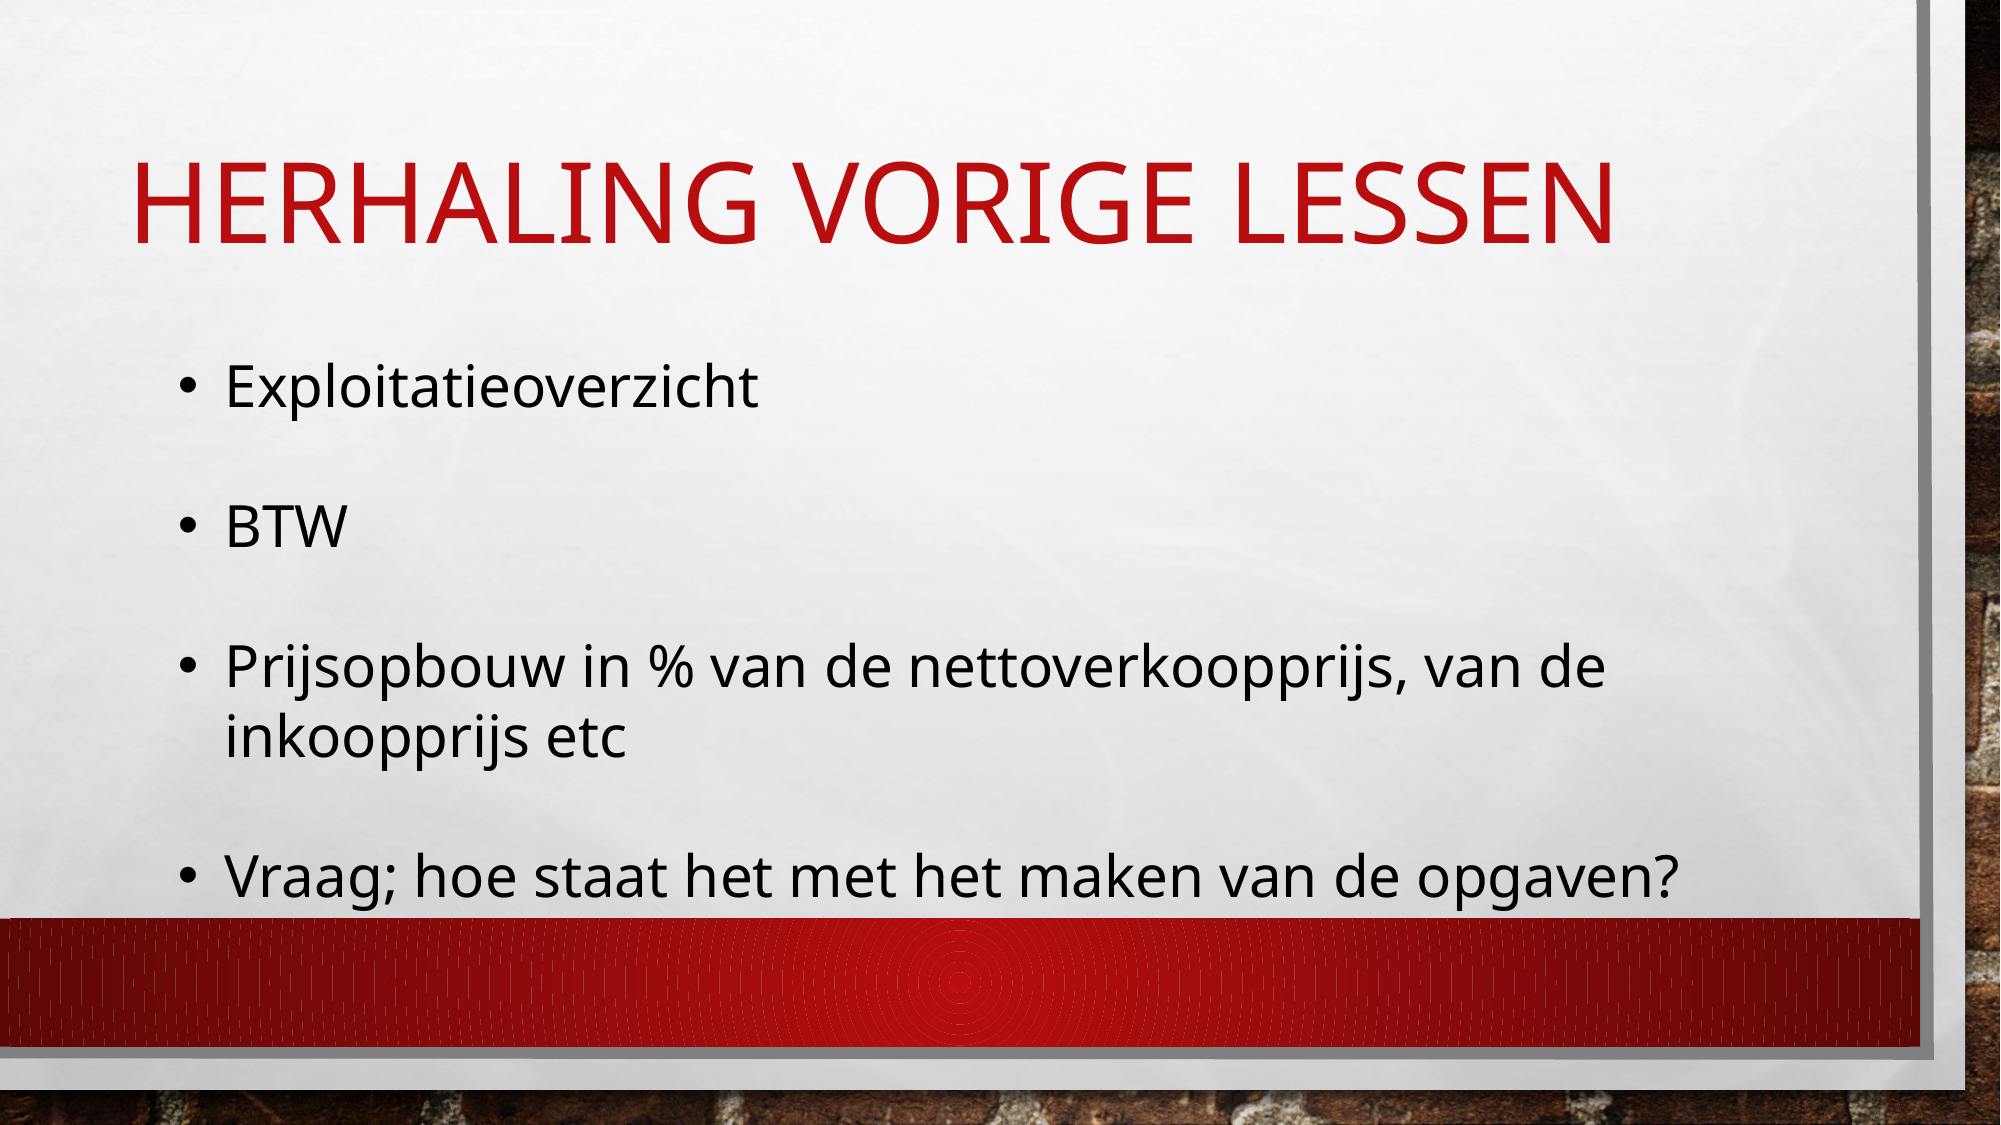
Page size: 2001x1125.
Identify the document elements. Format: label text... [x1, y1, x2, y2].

text_box Exploitatieoverzicht BTW Prijsopbouw in % van de nettoverkoopprijs, van de inkoopprijs etc Vraag; hoe staat het met het maken van de opgaven? [163, 342, 1882, 917]
picture [0, 0, 2000, 1125]
title Herhaling vorige lessen [112, 112, 1818, 302]
